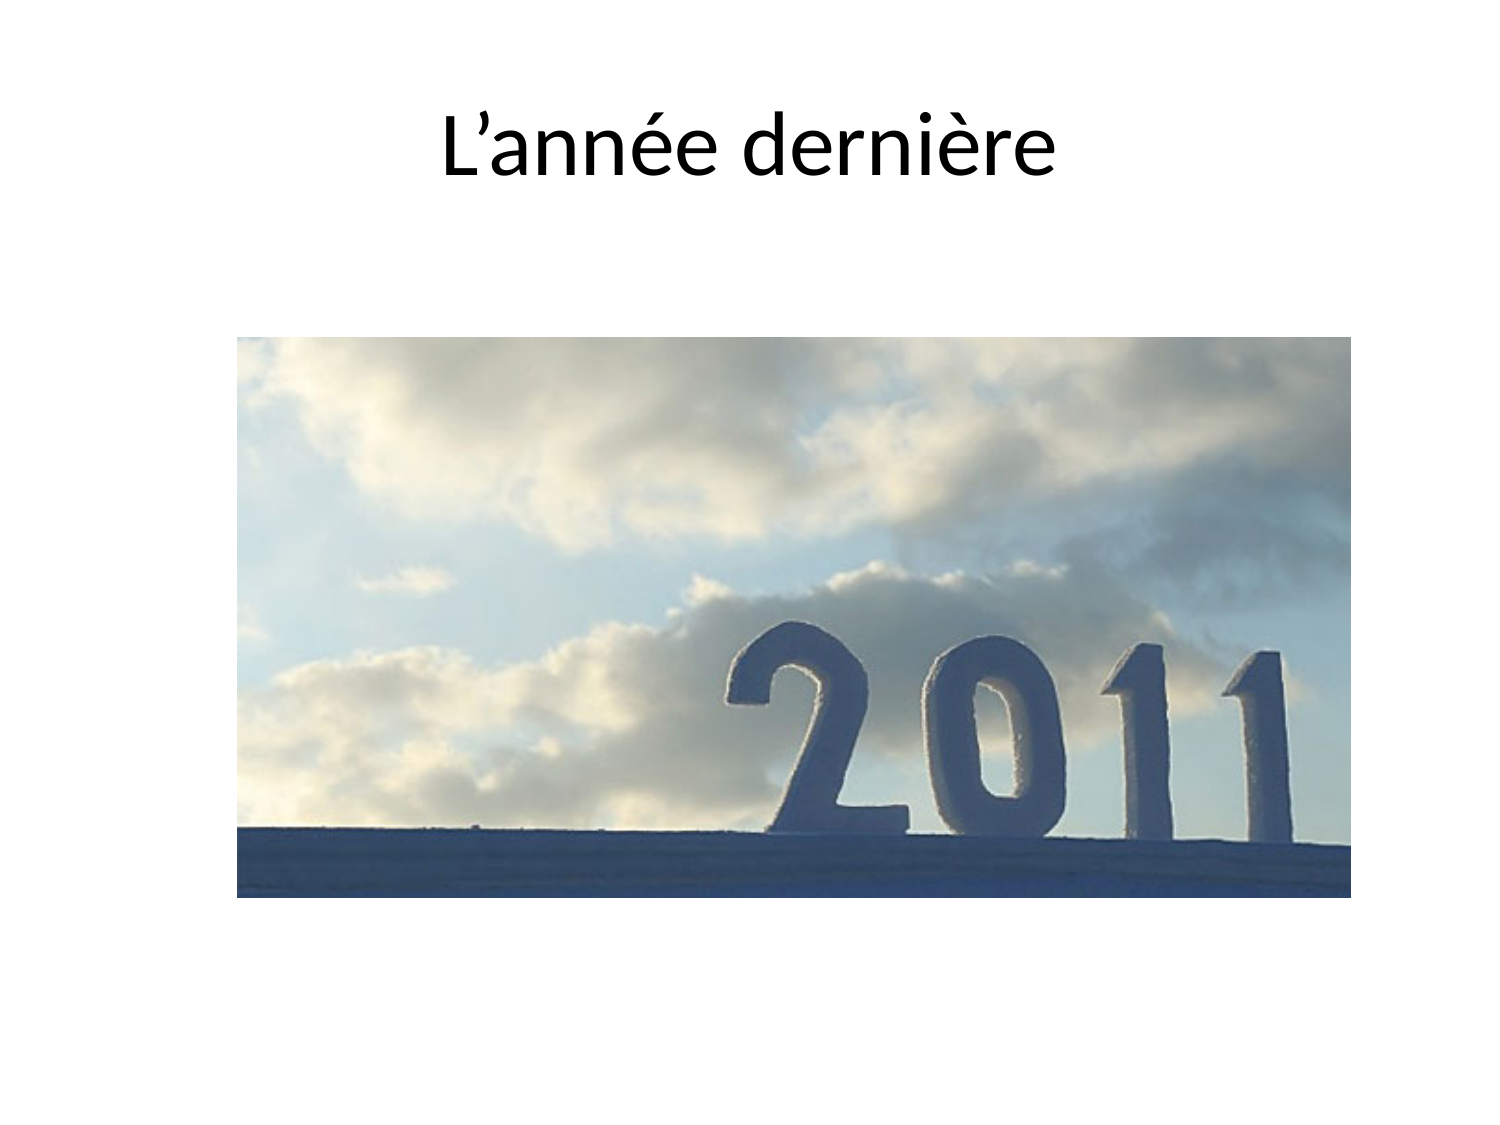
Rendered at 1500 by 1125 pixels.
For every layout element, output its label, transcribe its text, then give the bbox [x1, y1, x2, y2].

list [237, 337, 1351, 898]
title L’année dernière [75, 45, 1425, 233]
